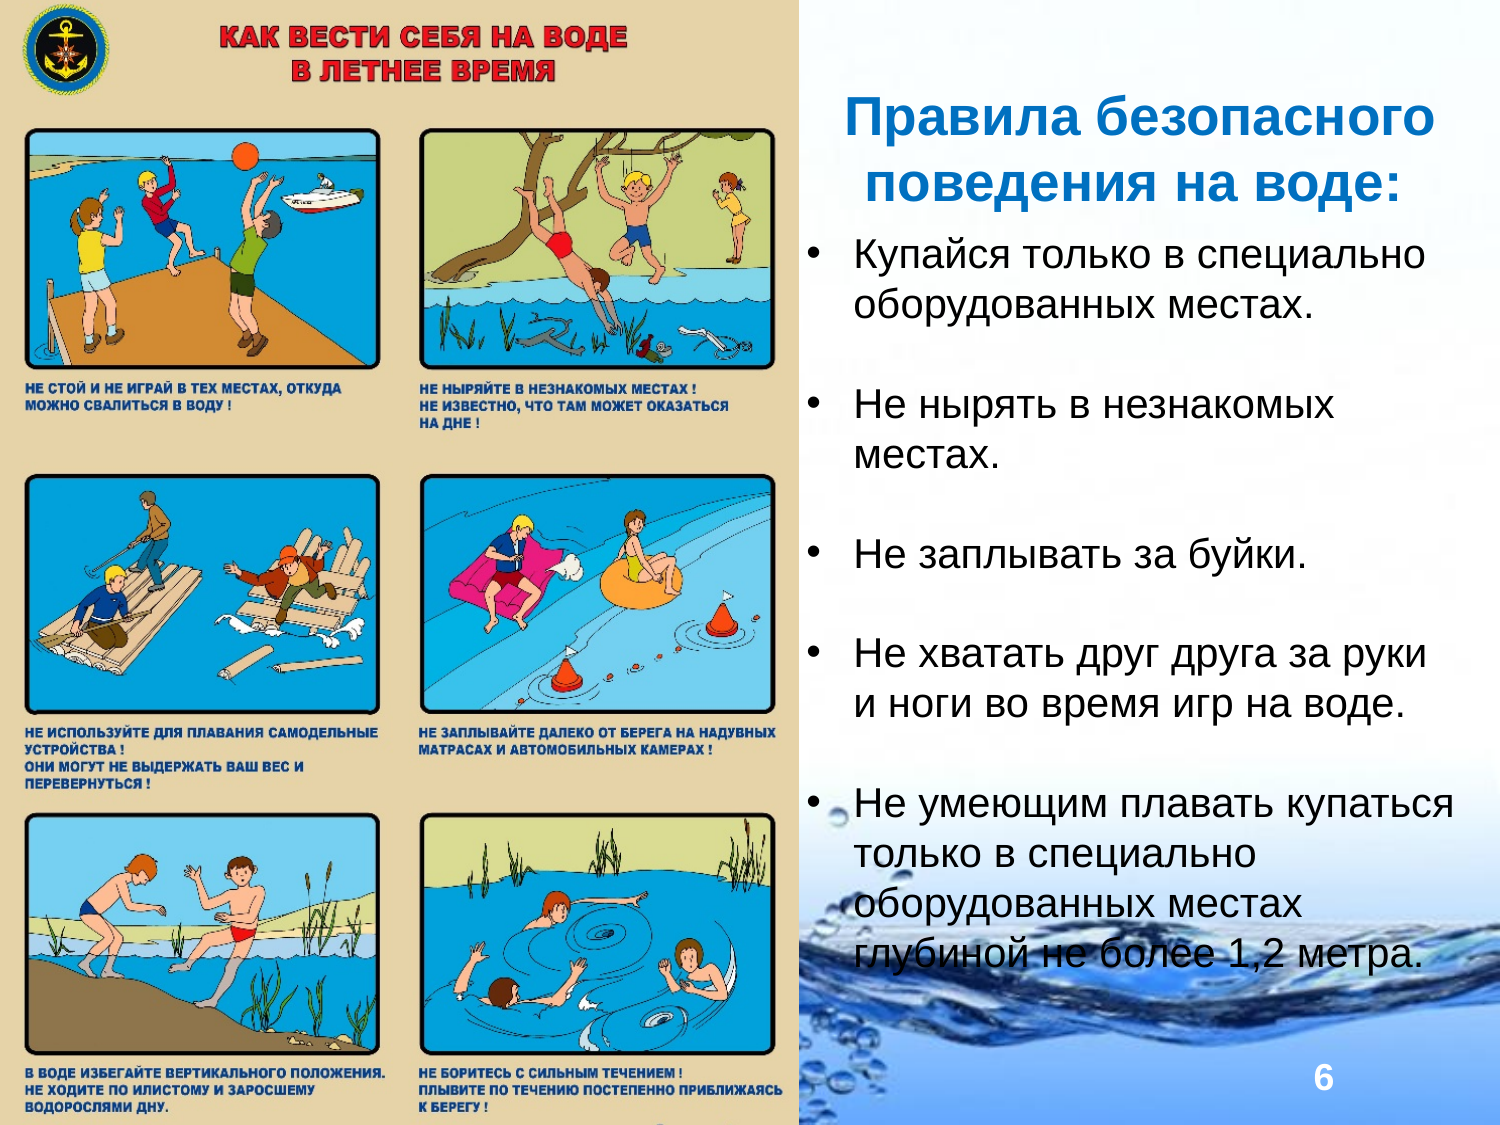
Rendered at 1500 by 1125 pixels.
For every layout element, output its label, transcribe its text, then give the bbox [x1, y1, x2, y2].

list Купайся только в специально оборудованных местах. Не нырять в незнакомых местах. Не заплывать за буйки. Не хватать друг друга за руки и ноги во время игр на воде. Не умеющим плавать купаться только в специально оборудованных местах глубиной не более 1,2 метра. [803, 219, 1469, 990]
slide_number 6 [1305, 1045, 1345, 1104]
picture [0, 0, 1500, 1125]
title Правила безопасного поведения на воде: [820, 18, 1448, 219]
